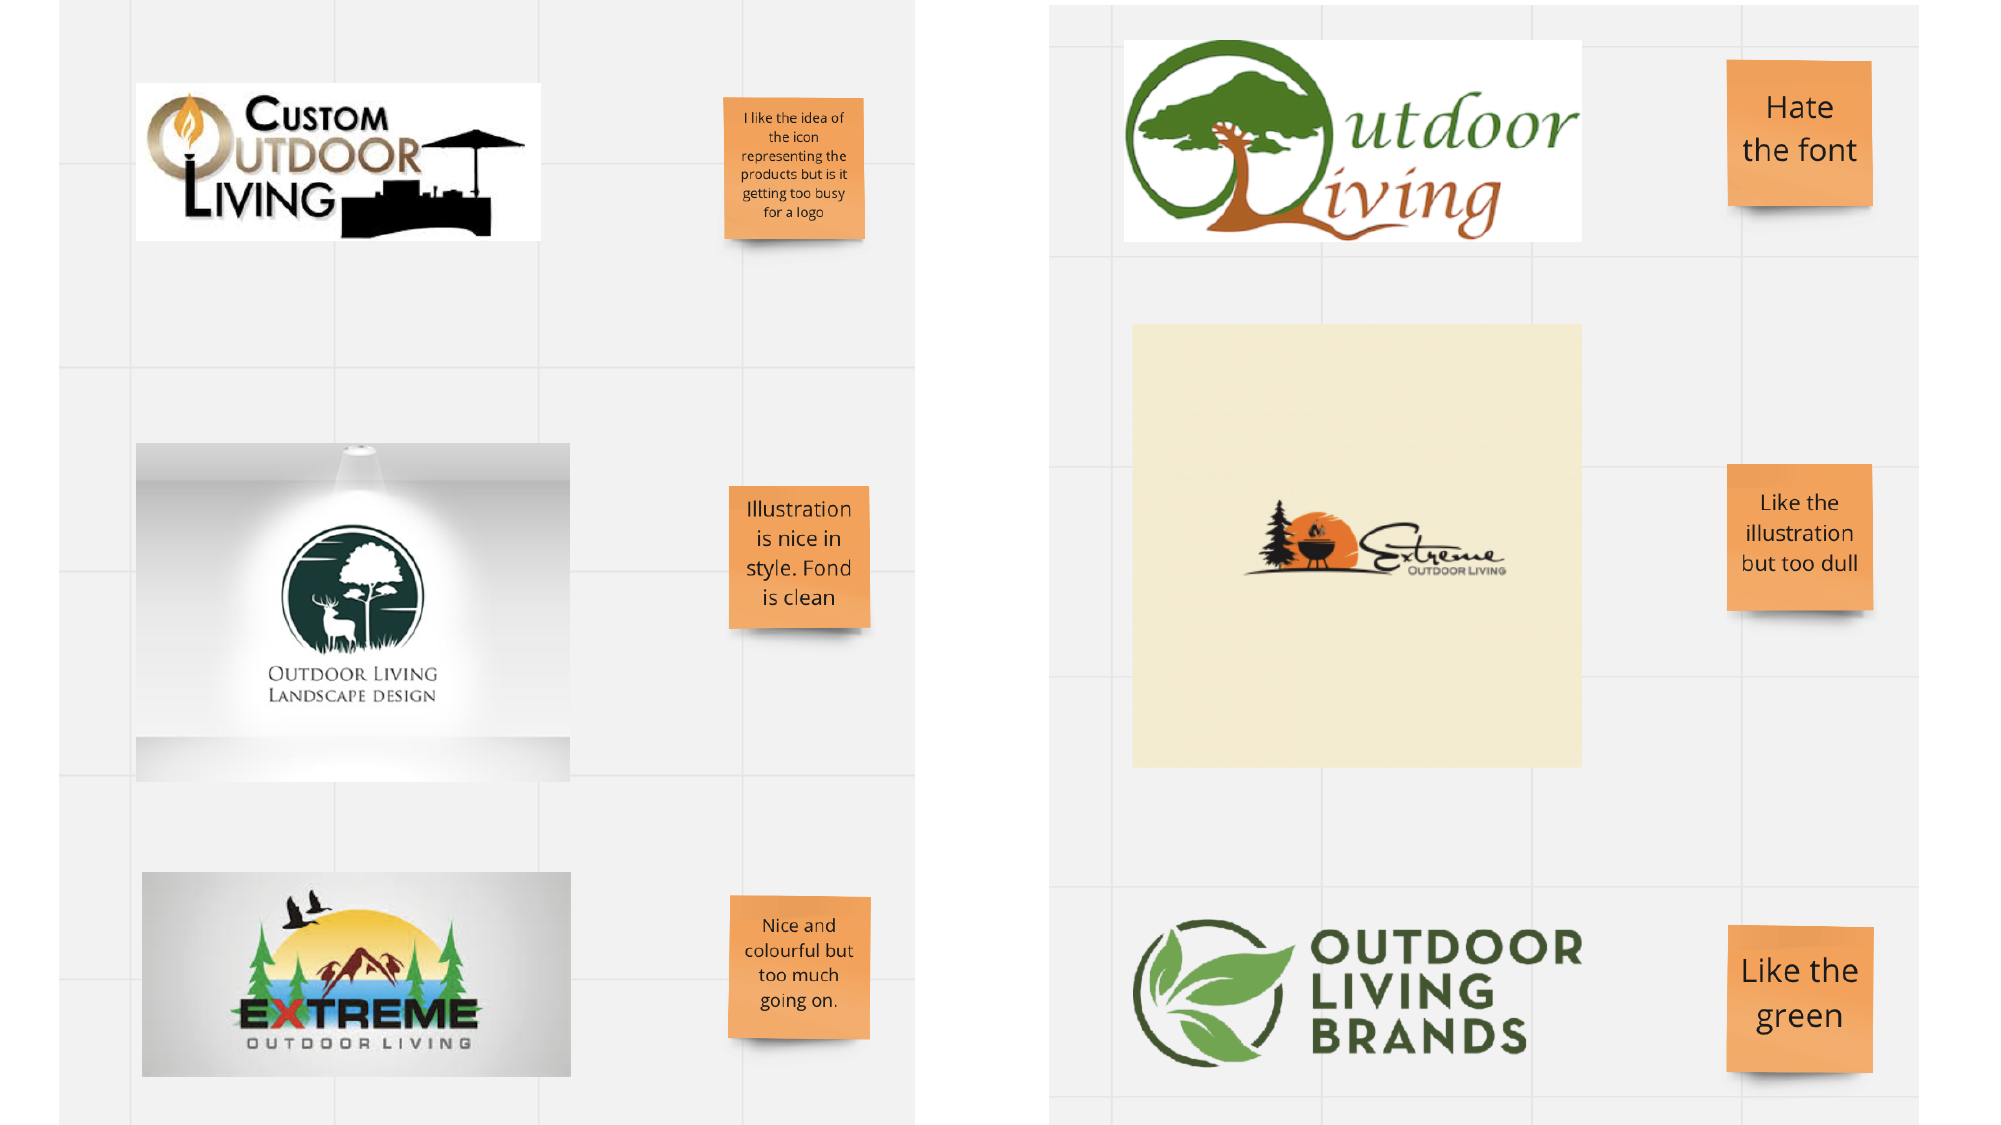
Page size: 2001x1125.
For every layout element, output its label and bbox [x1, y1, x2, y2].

picture [59, 0, 915, 1125]
picture [1048, 5, 1919, 1125]
